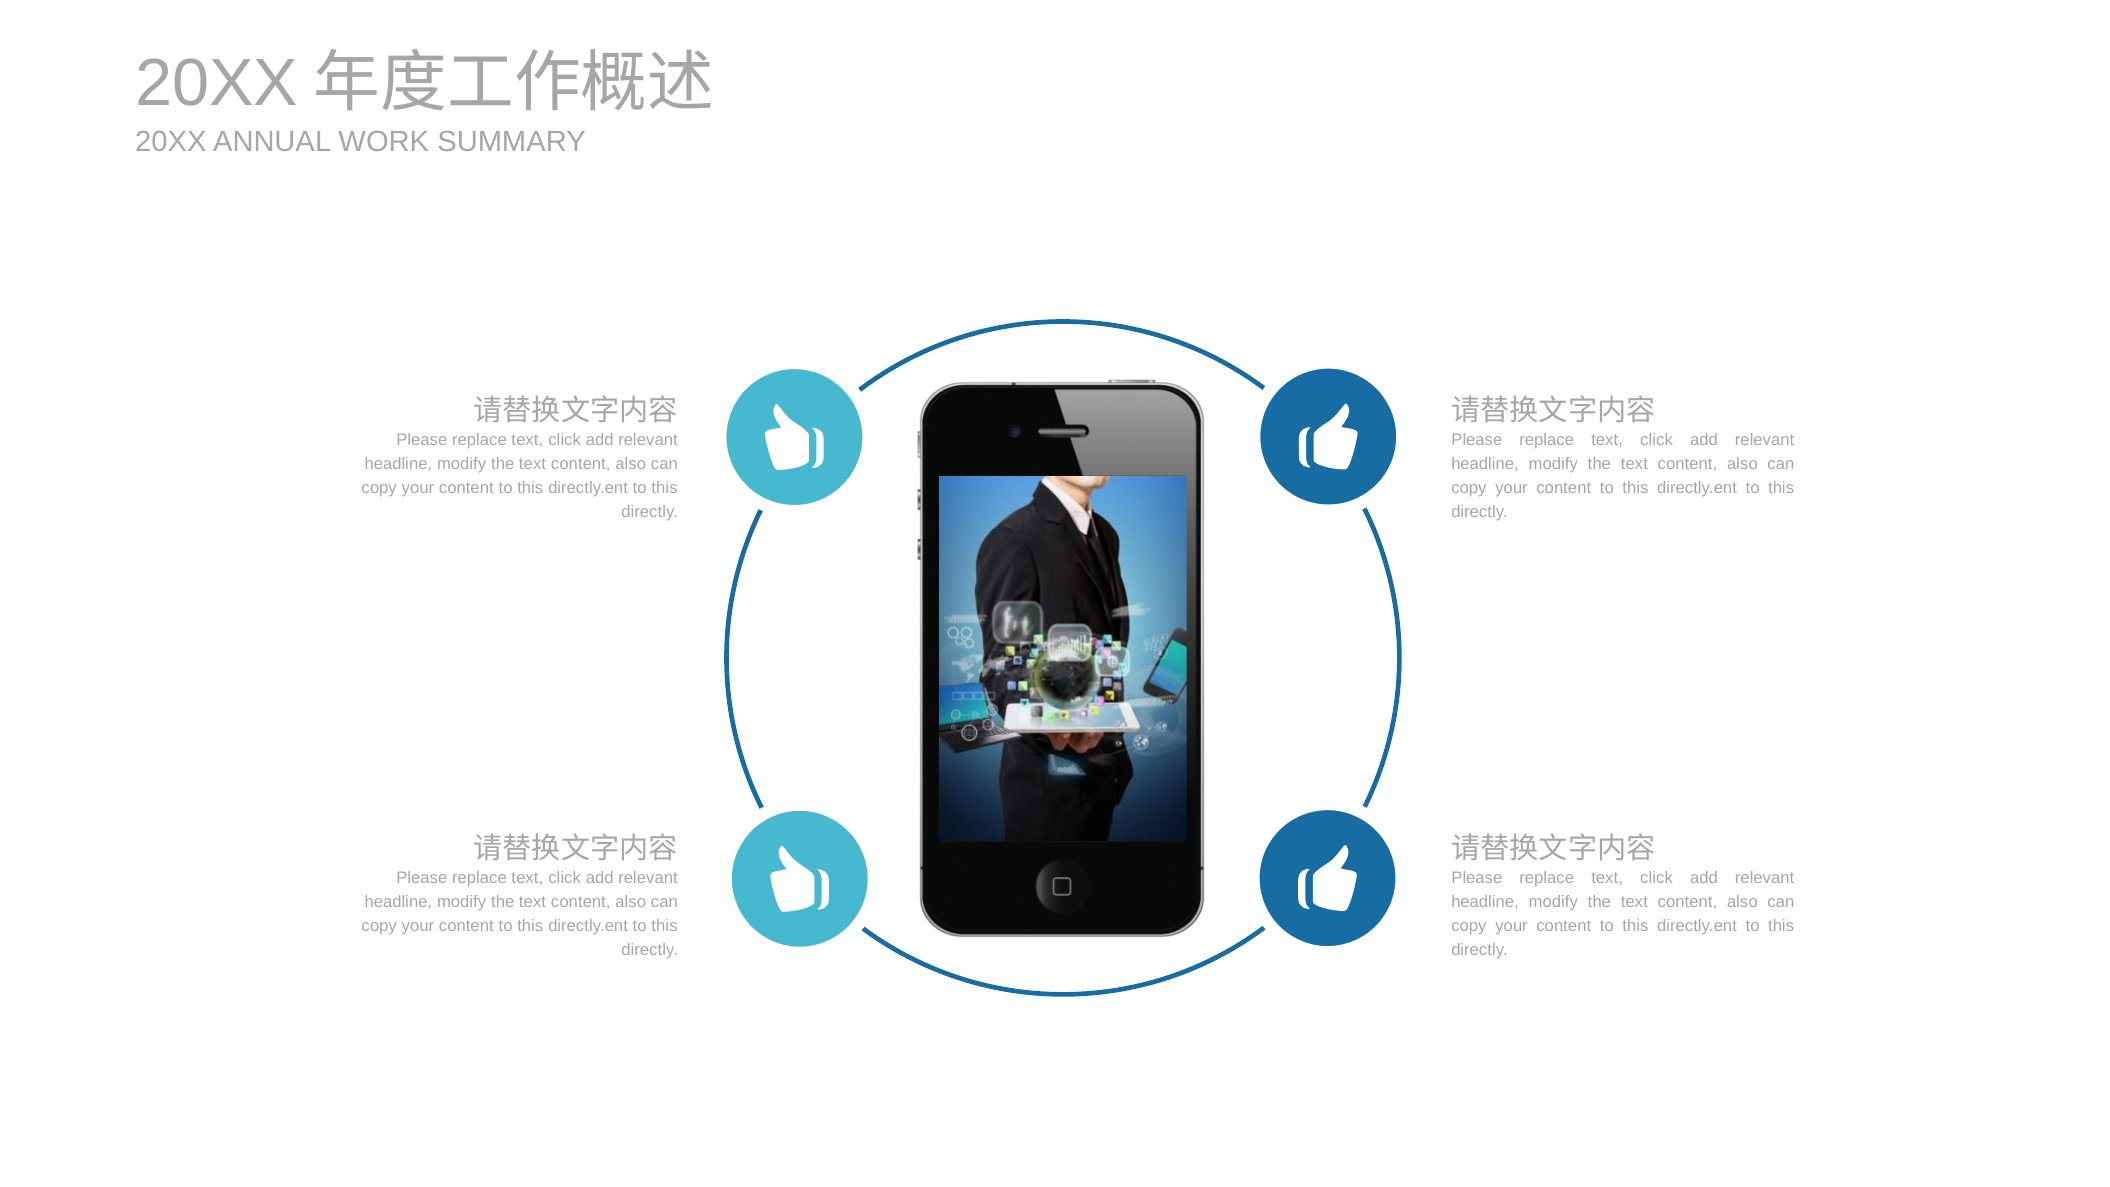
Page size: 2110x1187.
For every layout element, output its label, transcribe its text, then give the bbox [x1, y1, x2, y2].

text_box Please replace text, click add relevant headline, modify the text content, also can copy your content to this directly.ent to this directly. [1436, 417, 1810, 535]
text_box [725, 804, 874, 953]
text_box 20XX ANNUAL WORK SUMMARY [135, 122, 596, 158]
text_box 请替换文字内容 [402, 376, 693, 417]
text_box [908, 377, 1218, 939]
text_box Please replace text, click add relevant headline, modify the text content, also can copy your content to this directly.ent to this directly. [319, 417, 693, 535]
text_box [720, 362, 869, 512]
text_box Please replace text, click add relevant headline, modify the text content, also can copy your content to this directly.ent to this directly. [319, 856, 693, 973]
text_box Please replace text, click add relevant headline, modify the text content, also can copy your content to this directly.ent to this directly. [1436, 856, 1810, 973]
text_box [1253, 803, 1402, 953]
text_box 请替换文字内容 [402, 814, 693, 856]
text_box 请替换文字内容 [1436, 814, 1727, 856]
text_box [725, 320, 1401, 996]
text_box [1254, 362, 1403, 511]
text_box 20XX年度工作概述 [135, 38, 783, 119]
text_box 请替换文字内容 [1436, 376, 1727, 417]
